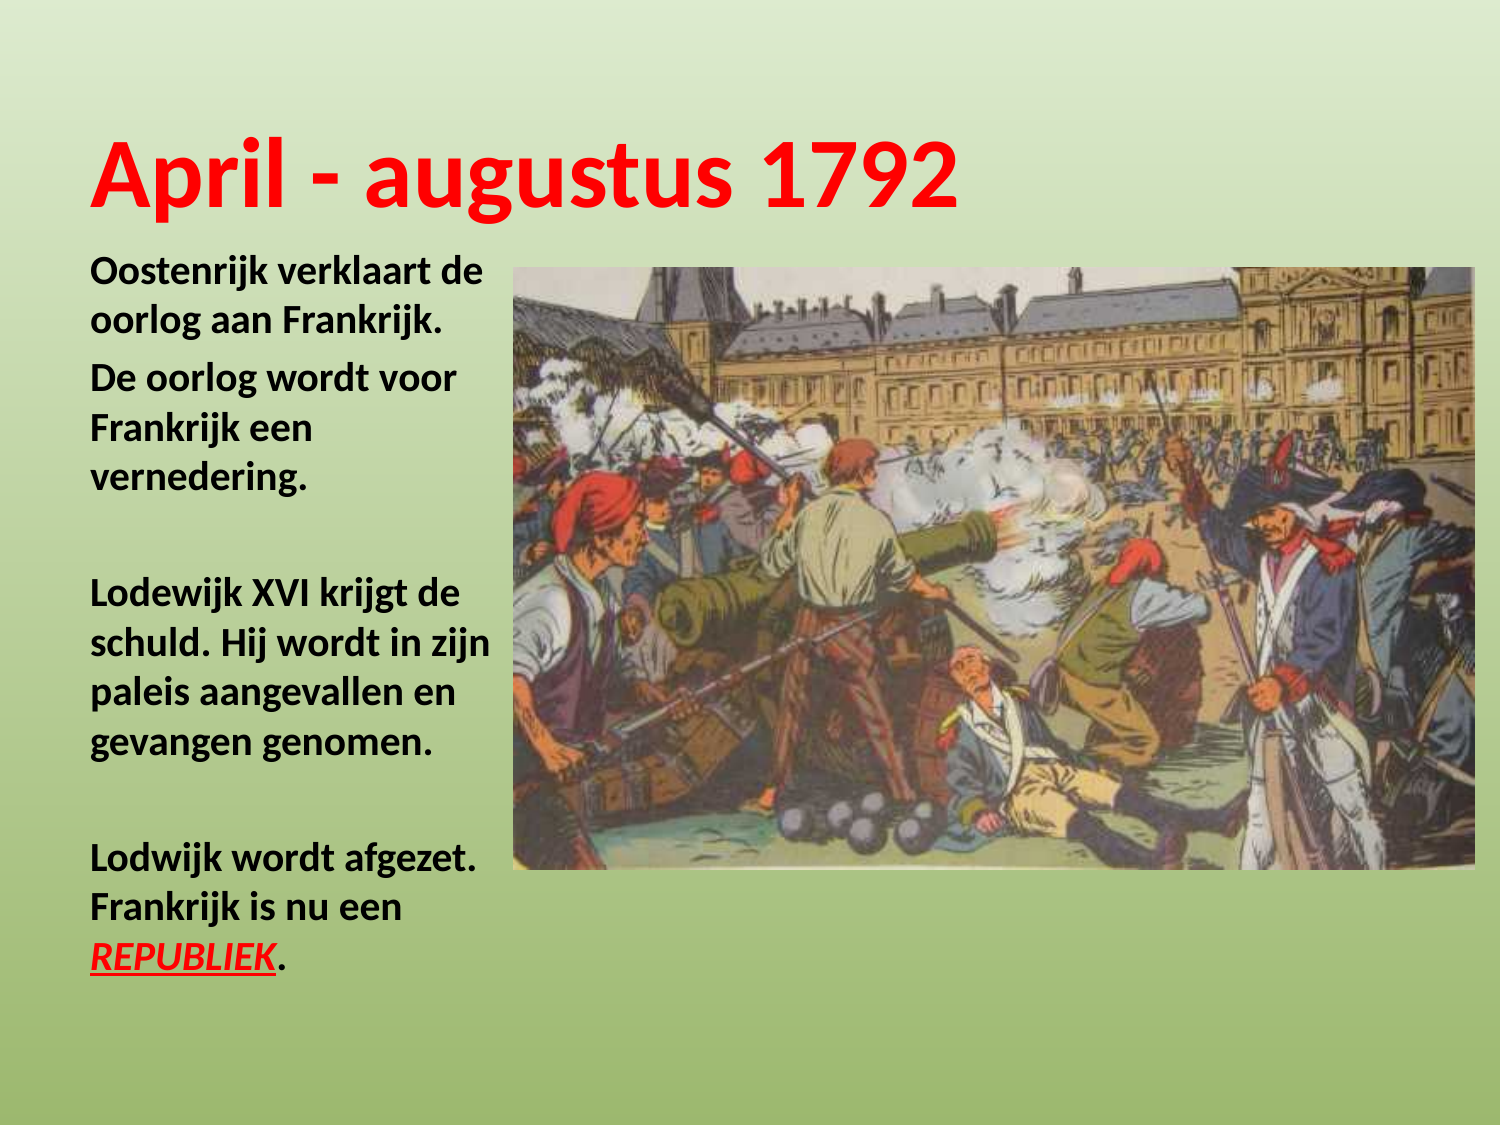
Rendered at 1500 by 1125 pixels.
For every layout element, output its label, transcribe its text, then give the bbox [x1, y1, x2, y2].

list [513, 266, 1475, 870]
list Oostenrijk verklaart de oorlog aan Frankrijk. De oorlog wordt voor Frankrijk een vernedering. Lodewijk XVI krijgt de schuld. Hij wordt in zijn paleis aangevallen en gevangen genomen. Lodwijk wordt afgezet. Frankrijk is nu een REPUBLIEK. [75, 235, 526, 1005]
title April - augustus 1792 [75, 44, 1022, 236]
